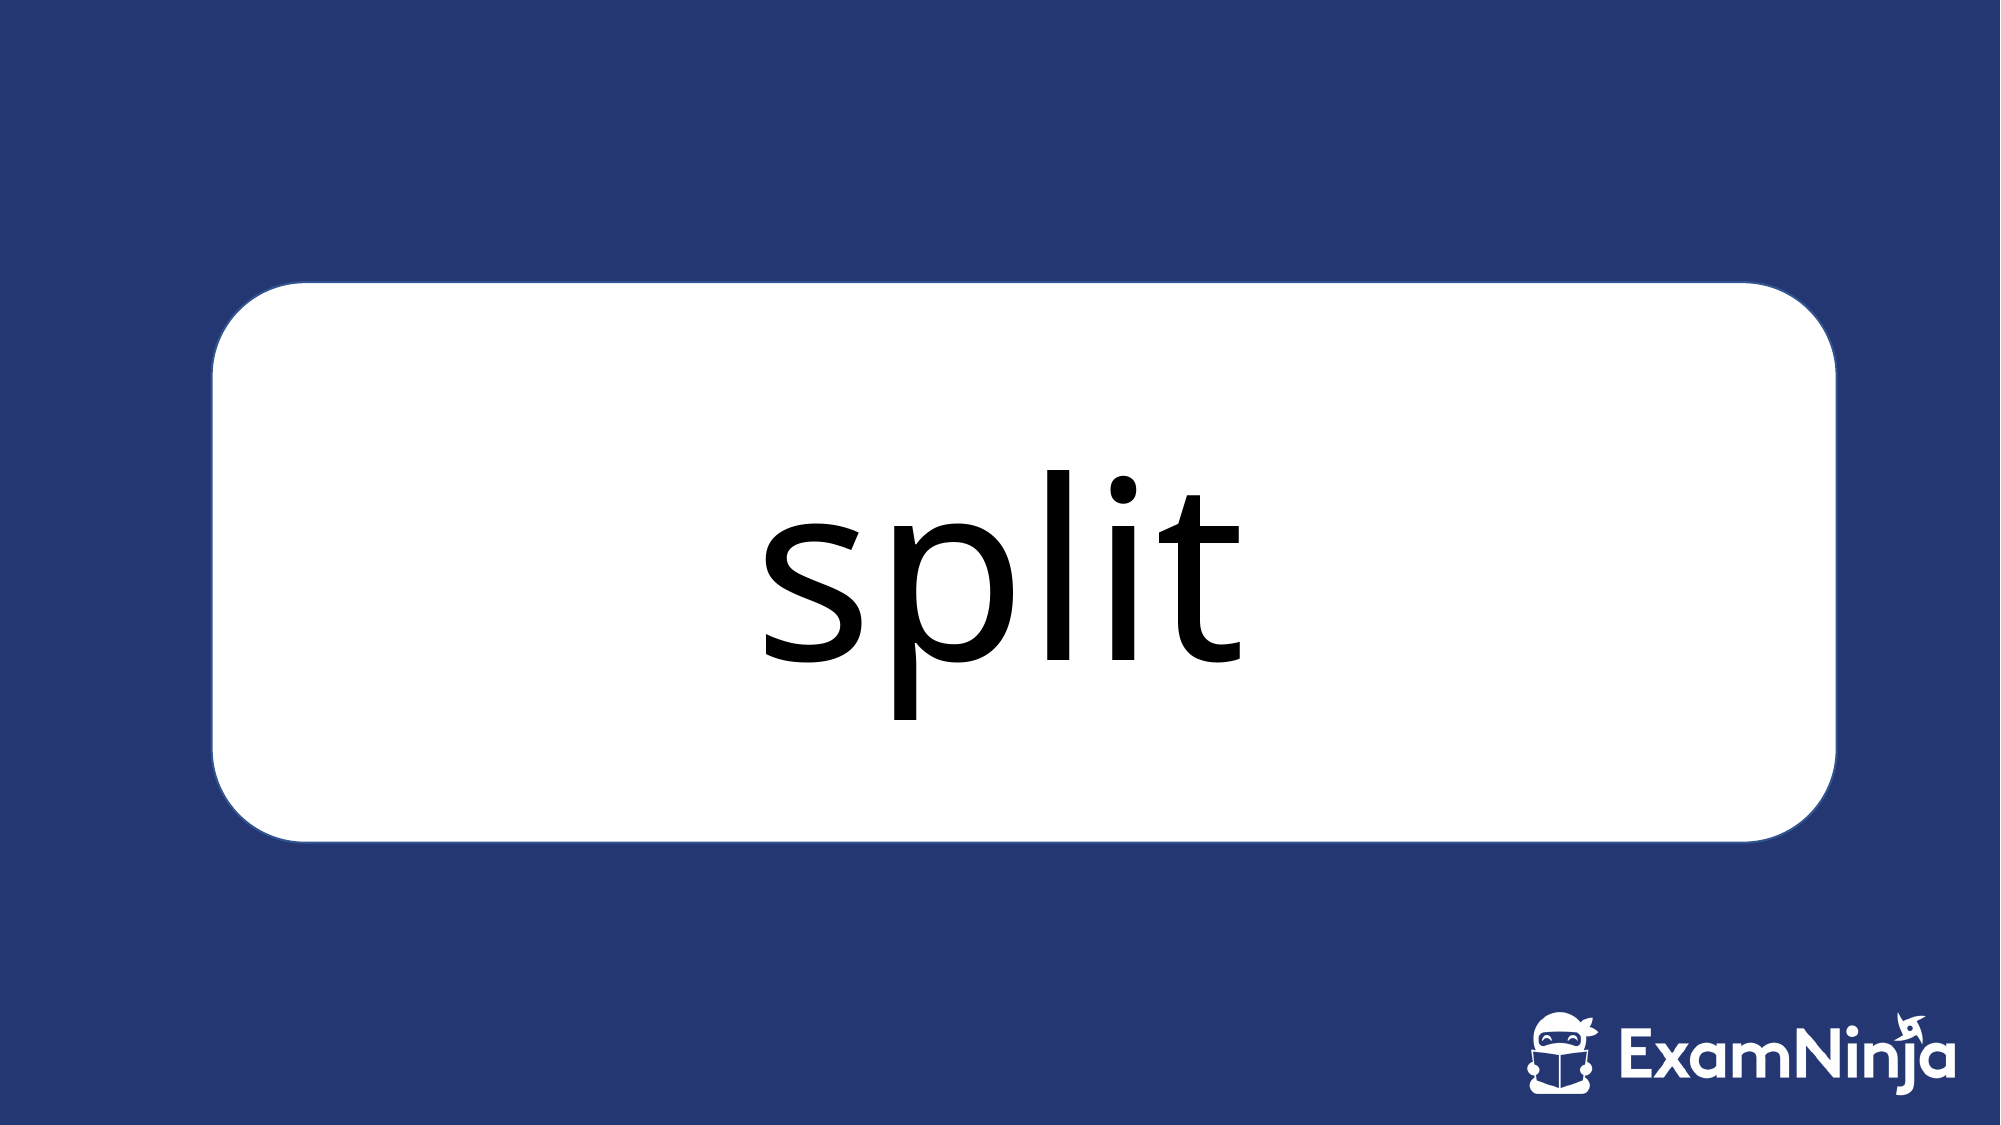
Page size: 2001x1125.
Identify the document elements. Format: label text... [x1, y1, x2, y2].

picture [1501, 1003, 1979, 1102]
text_box [210, 281, 1838, 403]
text_box [210, 719, 1838, 844]
text_box split [143, 403, 1857, 719]
